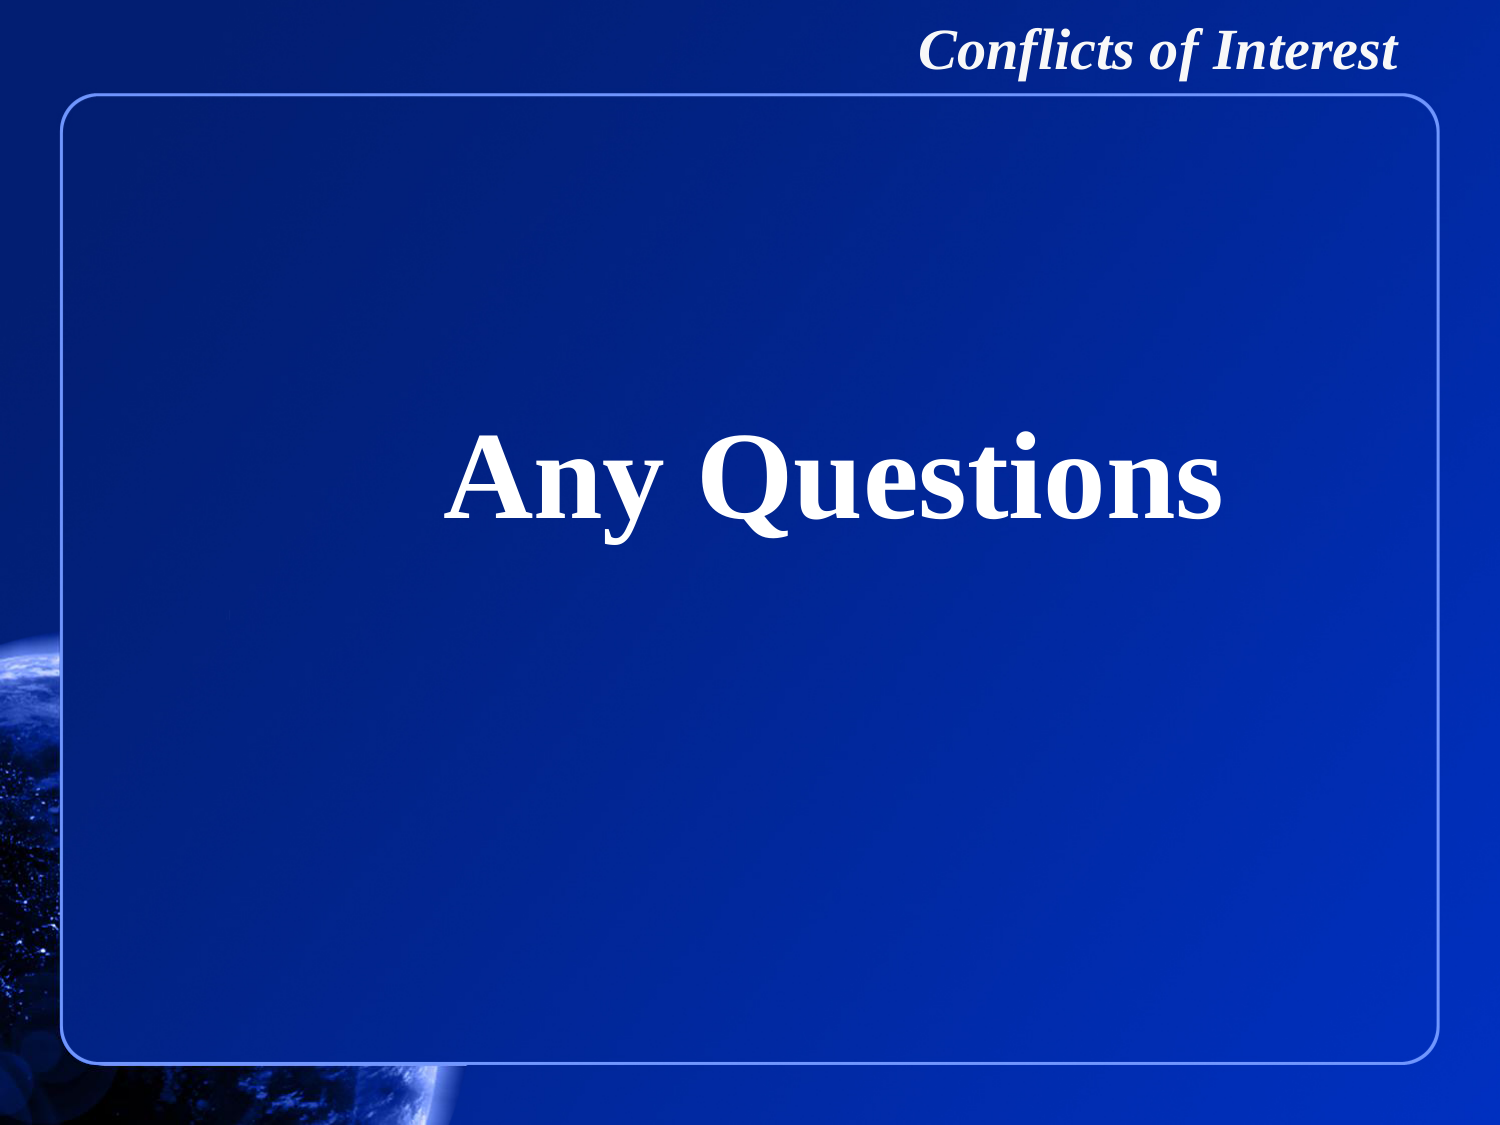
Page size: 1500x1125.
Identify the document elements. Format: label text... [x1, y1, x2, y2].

picture [0, 0, 1500, 1125]
title Conflicts of Interest [149, 0, 1414, 92]
list Any Questions [107, 230, 1411, 1048]
